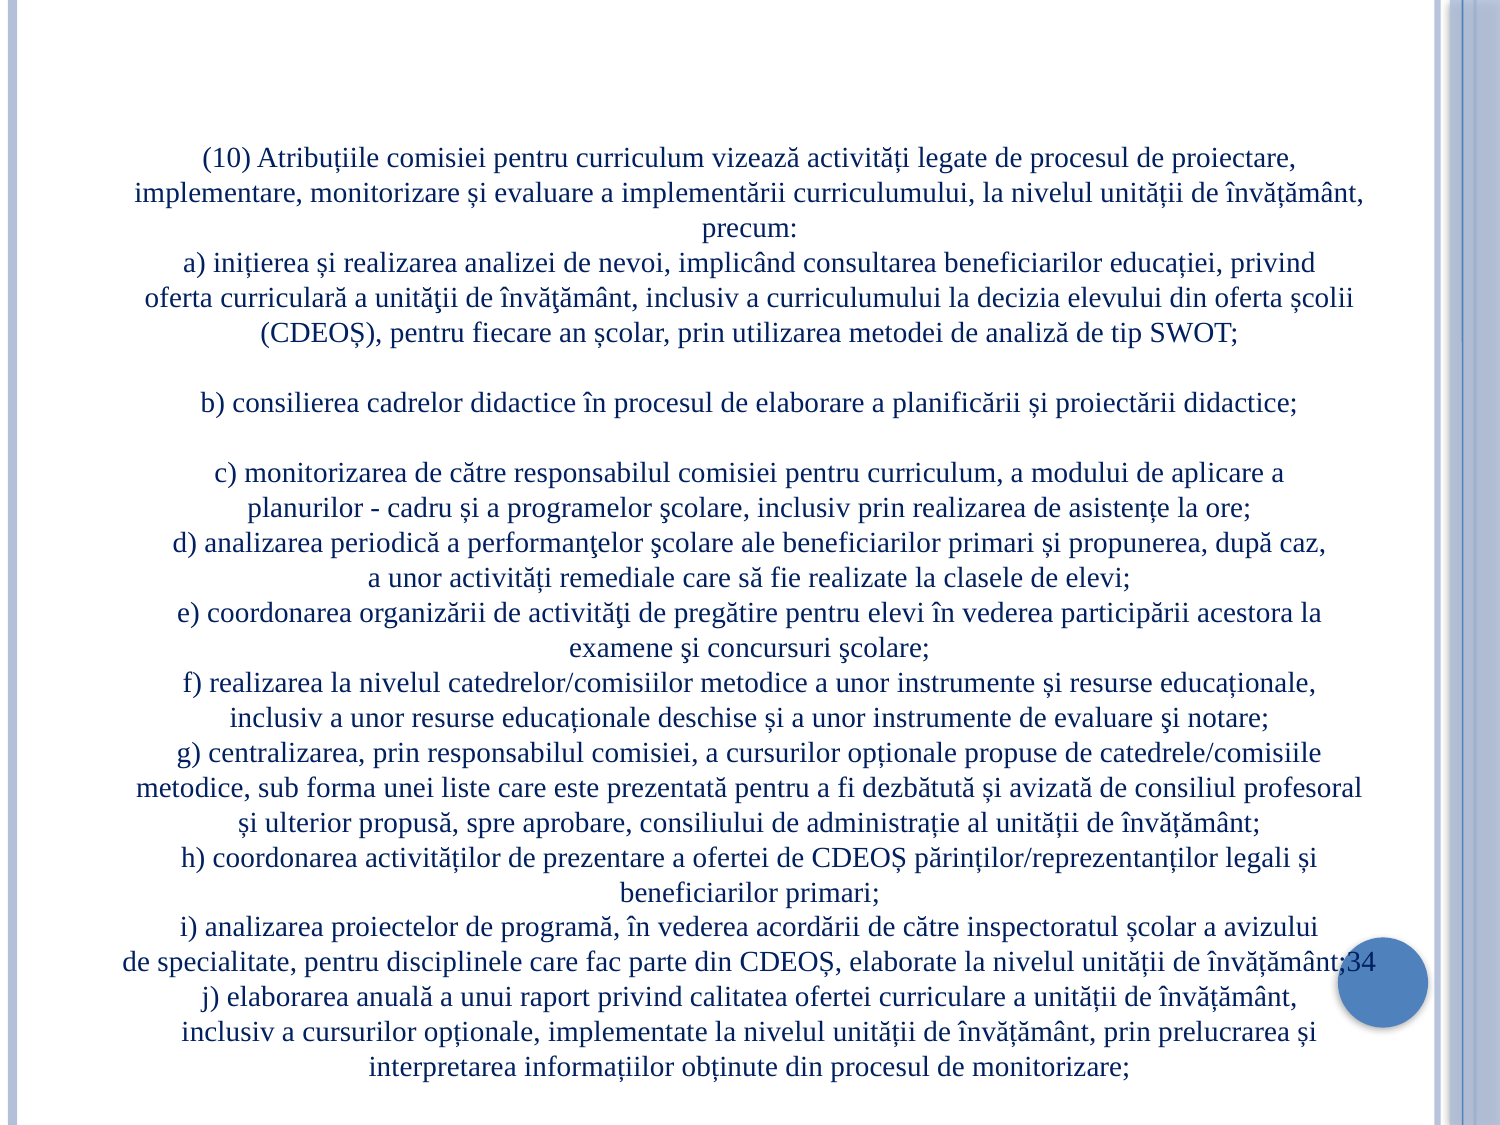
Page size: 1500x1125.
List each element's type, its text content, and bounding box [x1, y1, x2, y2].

title (10) Atribuțiile comisiei pentru curriculum vizează activități legate de procesul de proiectare, implementare, monitorizare și evaluare a implementării curriculumului, la nivelul unității de învățământ, precum: a) inițierea și realizarea analizei de nevoi, implicând consultarea beneficiarilor educației, privind oferta curriculară a unităţii de învăţământ, inclusiv a curriculumului la decizia elevului din oferta școlii (CDEOȘ), pentru fiecare an școlar, prin utilizarea metodei de analiză de tip SWOT; b) consilierea cadrelor didactice în procesul de elaborare a planificării și proiectării didactice; c) monitorizarea de către responsabilul comisiei pentru curriculum, a modului de aplicare a planurilor - cadru și a programelor şcolare, inclusiv prin realizarea de asistențe la ore; d) analizarea periodică a performanţelor şcolare ale beneficiarilor primari și propunerea, după caz, a unor activități remediale care să fie realizate la clasele de elevi; e) coordonarea organizării de activităţi de pregătire pentru elevi în vederea participării acestora la examene şi concursuri şcolare; f) realizarea la nivelul catedrelor/comisiilor metodice a unor instrumente și resurse educaționale, inclusiv a unor resurse educaționale deschise și a unor instrumente de evaluare şi notare; g) centralizarea, prin responsabilul comisiei, a cursurilor opționale propuse de catedrele/comisiile metodice, sub forma unei liste care este prezentată pentru a fi dezbătută și avizată de consiliul profesoral și ulterior propusă, spre aprobare, consiliului de administrație al unității de învățământ; h) coordonarea activităților de prezentare a ofertei de CDEOȘ părinților/reprezentanților legali și beneficiarilor primari; i) analizarea proiectelor de programă, în vederea acordării de către inspectoratul școlar a avizului de specialitate, pentru disciplinele care fac parte din CDEOȘ, elaborate la nivelul unității de învățământ;34 j) elaborarea anuală a unui raport privind calitatea ofertei curriculare a unității de învățământ, inclusiv a cursurilor opționale, implementate la nivelul unității de învățământ, prin prelucrarea și interpretarea informațiilor obținute din procesul de monitorizare; [75, 25, 1425, 1125]
